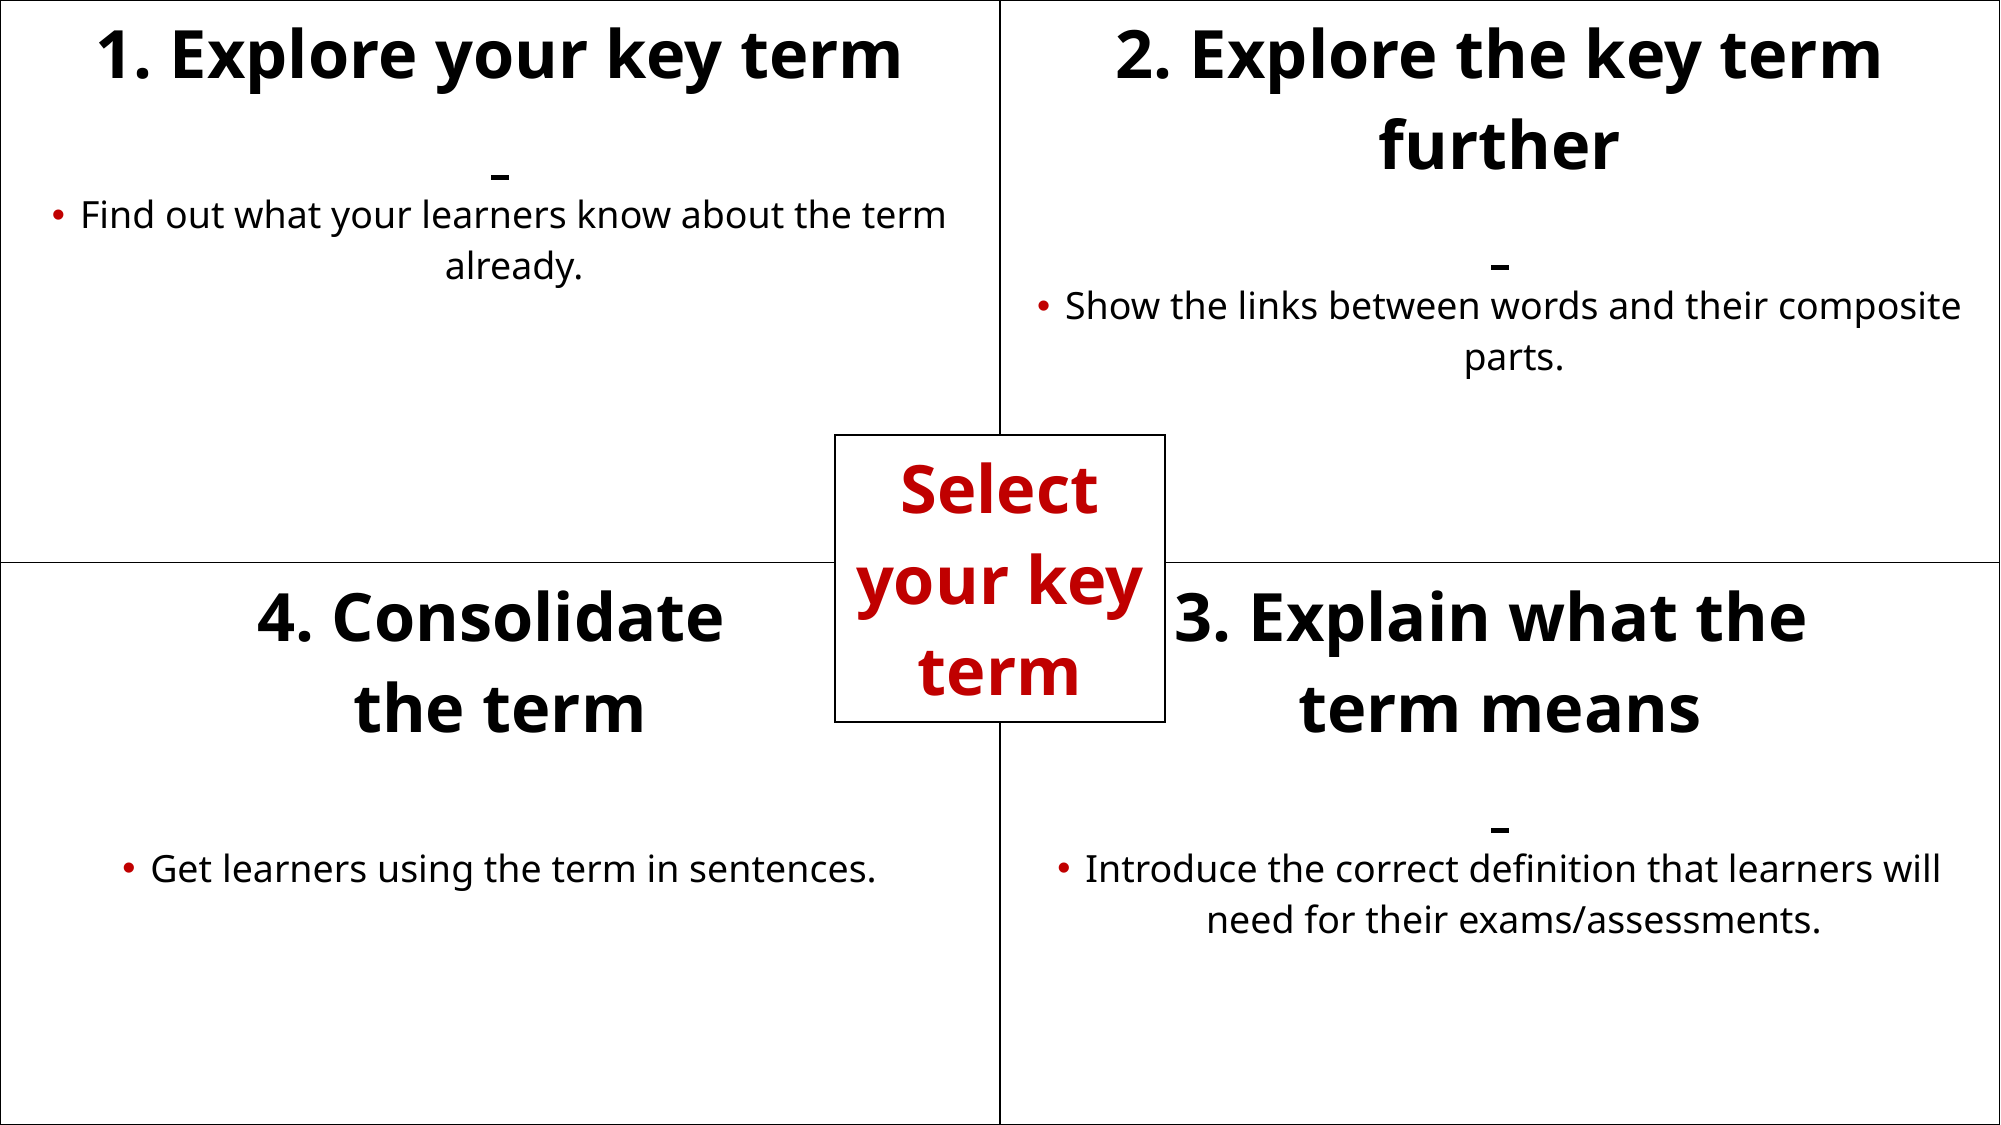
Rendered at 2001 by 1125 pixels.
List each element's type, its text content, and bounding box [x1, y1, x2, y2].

table_header Select your key term [836, 436, 1164, 721]
table_header 2. Explore the key term further Show the links between words and their composite parts. [1001, 1, 1999, 562]
table_header Explore your key term Find out what your learners know about the term already. [1, 1, 999, 562]
table_cell 3. Explain what the term means Introduce the correct definition that learners will need for their exams/assessments. [1001, 563, 1999, 1124]
table_cell 4. Consolidate the term Get learners using the term in sentences. [1, 563, 999, 1124]
